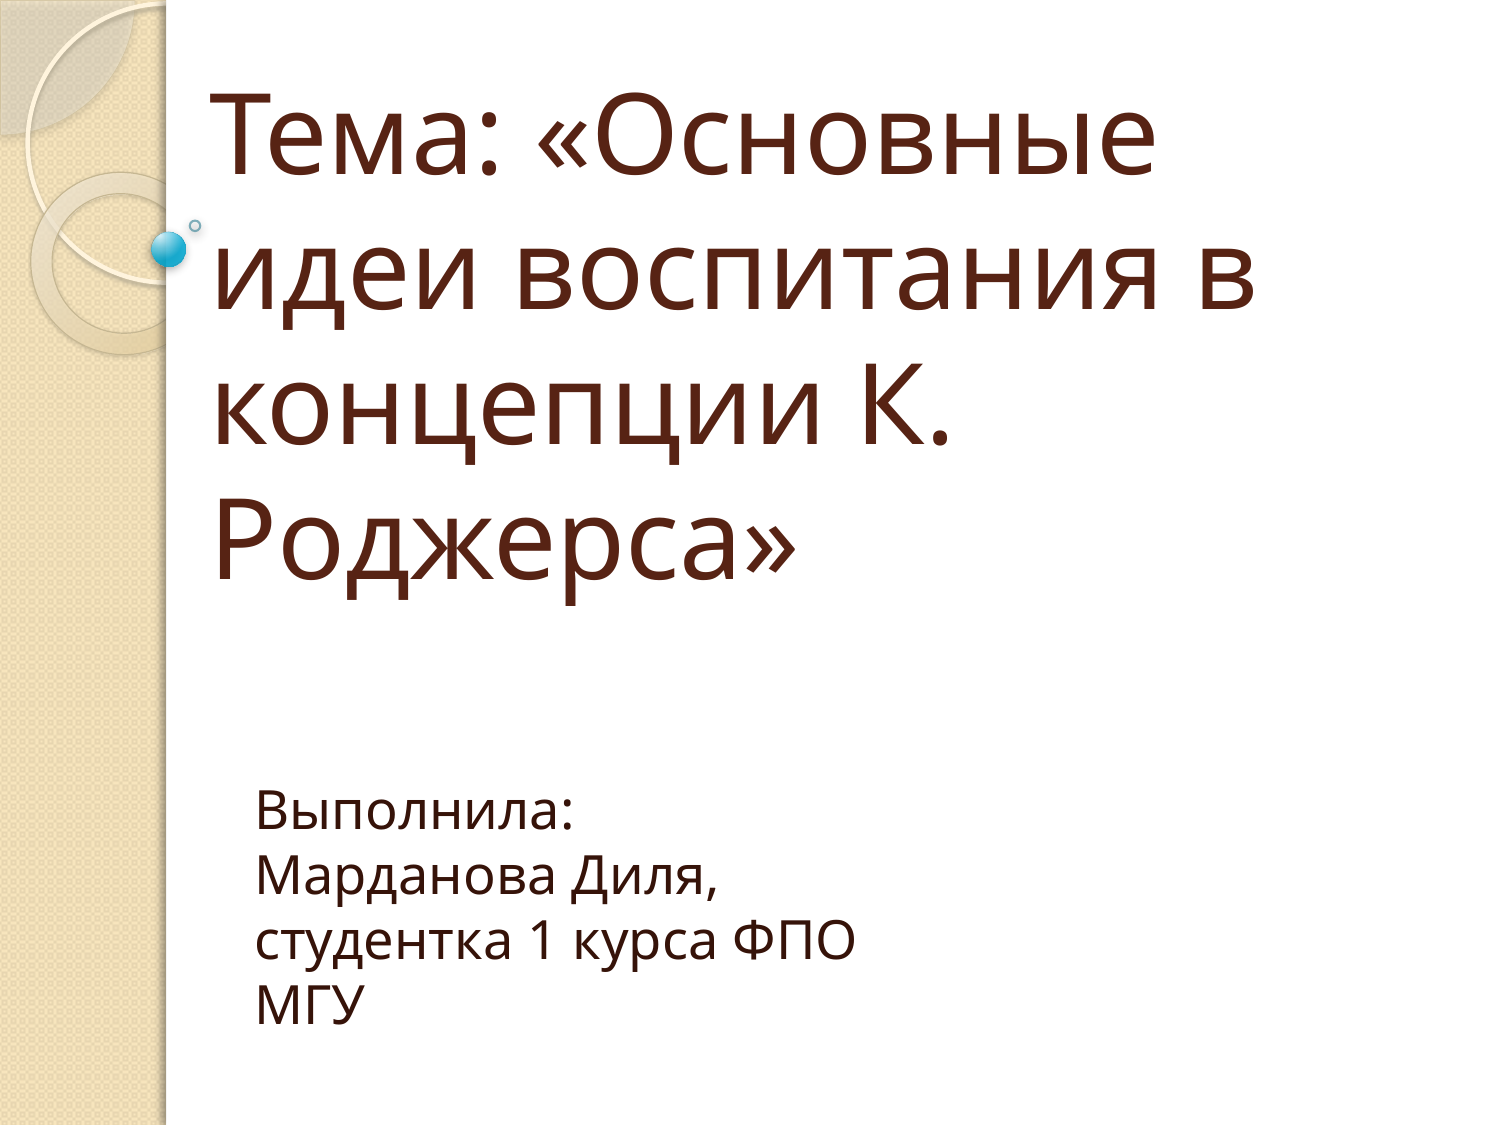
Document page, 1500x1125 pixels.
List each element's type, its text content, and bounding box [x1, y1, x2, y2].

title Тема: «Основные идеи воспитания в концепции К. Роджерса» [194, 0, 1450, 610]
subtitle Выполнила: Марданова Диля, студентка 1 курса ФПО МГУ [234, 775, 880, 1000]
